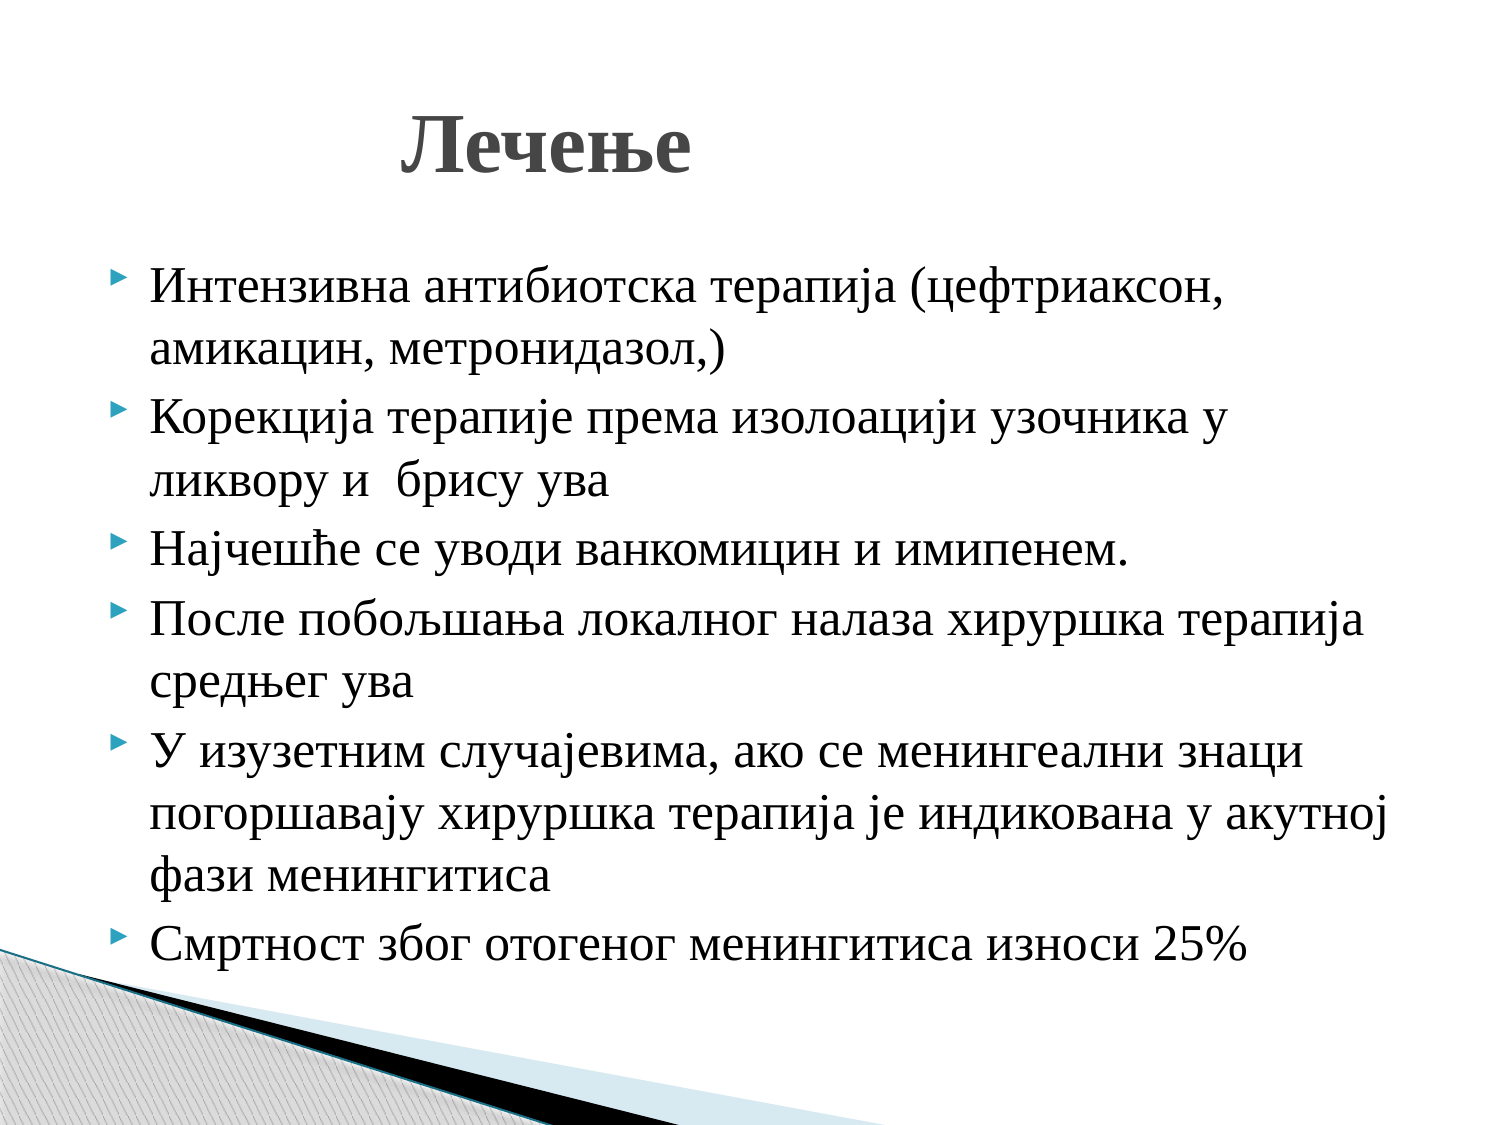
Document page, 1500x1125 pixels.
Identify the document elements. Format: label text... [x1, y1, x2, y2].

list Интензивна антибиотска терапија (цефтриаксон, амикацин, метронидазол,) Корекција терапије према изолоацији узочника у ликвору и брису ува Најчешће се уводи ванкомицин и имипенем. После побољшања локалног налаза хируршка терапија средњег ува У изузетним случајевима, ако се менингеални знаци погоршавају хируршка терапија је индикована у акутној фази менингитиса Смртност због отогеног менингитиса износи 25% [75, 243, 1425, 986]
title Лечење [75, 45, 1425, 233]
